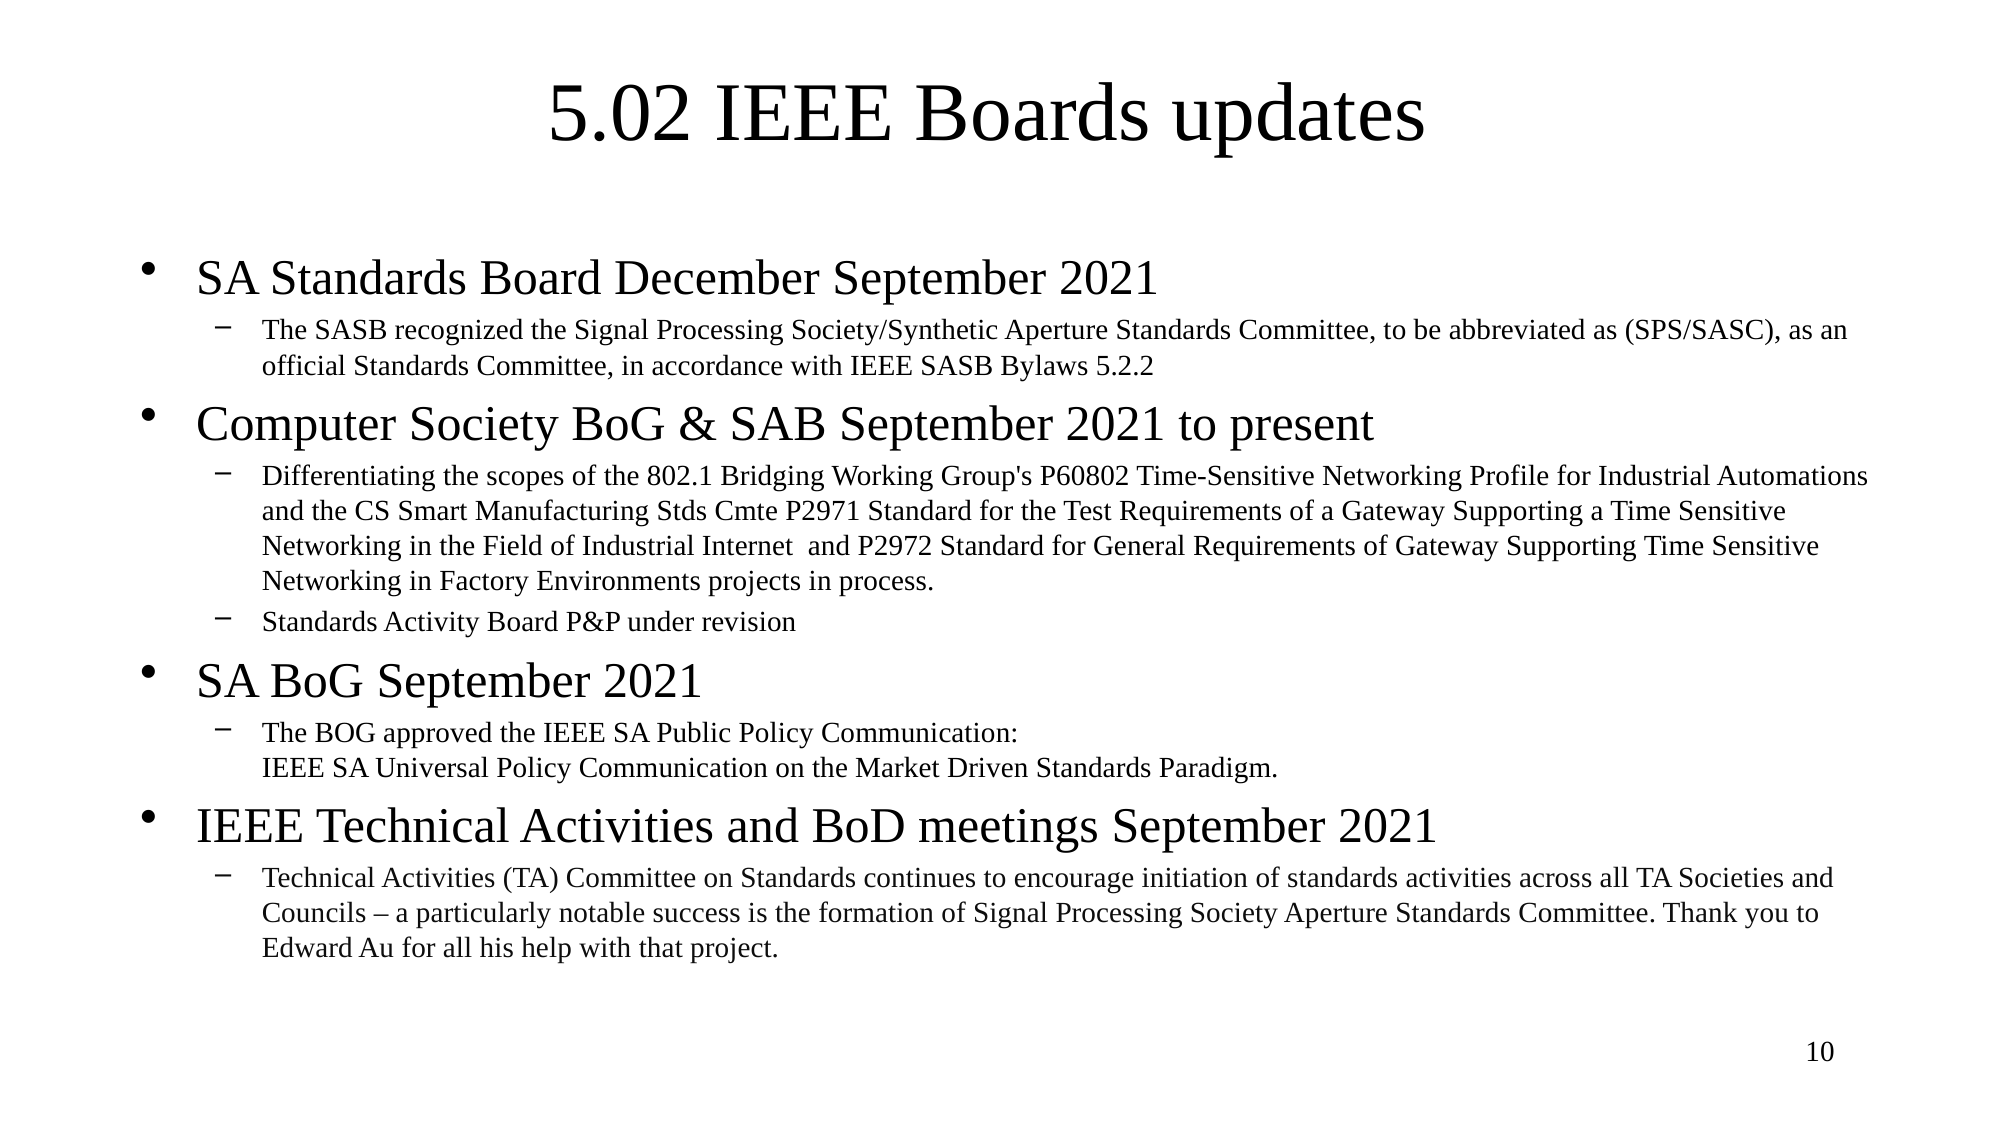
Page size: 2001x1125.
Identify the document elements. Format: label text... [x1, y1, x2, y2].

slide_number 10 [1433, 1024, 1851, 1101]
text_box 5.02 IEEE Boards updates [349, 50, 1625, 238]
list SA Standards Board December September 2021 The SASB recognized the Signal Processing Society/Synthetic Aperture Standards Committee, to be abbreviated as (SPS/SASC), as an official Standards Committee, in accordance with IEEE SASB Bylaws 5.2.2 Computer Society BoG & SAB September 2021 to present Differentiating the scopes of the 802.1 Bridging Working Group's P60802 Time-Sensitive Networking Profile for Industrial Automations and the CS Smart Manufacturing Stds Cmte P2971 Standard for the Test Requirements of a Gateway Supporting a Time Sensitive Networking in the Field of Industrial Internet and P2972 Standard for General Requirements of Gateway Supporting Time Sensitive Networking in Factory Environments projects in process. Standards Activity Board P&P under revision SA BoG September 2021 The BOG approved the IEEE SA Public Policy Communication: IEEE SA Universal Policy Communication on the Market Driven Standards Paradigm. IEEE Technical Activities and BoD meetings September 2021 Technical Activities (TA) Committee on Standards continues to encourage initiation of standards activities across all TA Societies and Councils – a particularly notable success is the formation of Signal Processing Society Aperture Standards Committee. Thank you to Edward Au for all his help with that project. [124, 237, 1888, 913]
